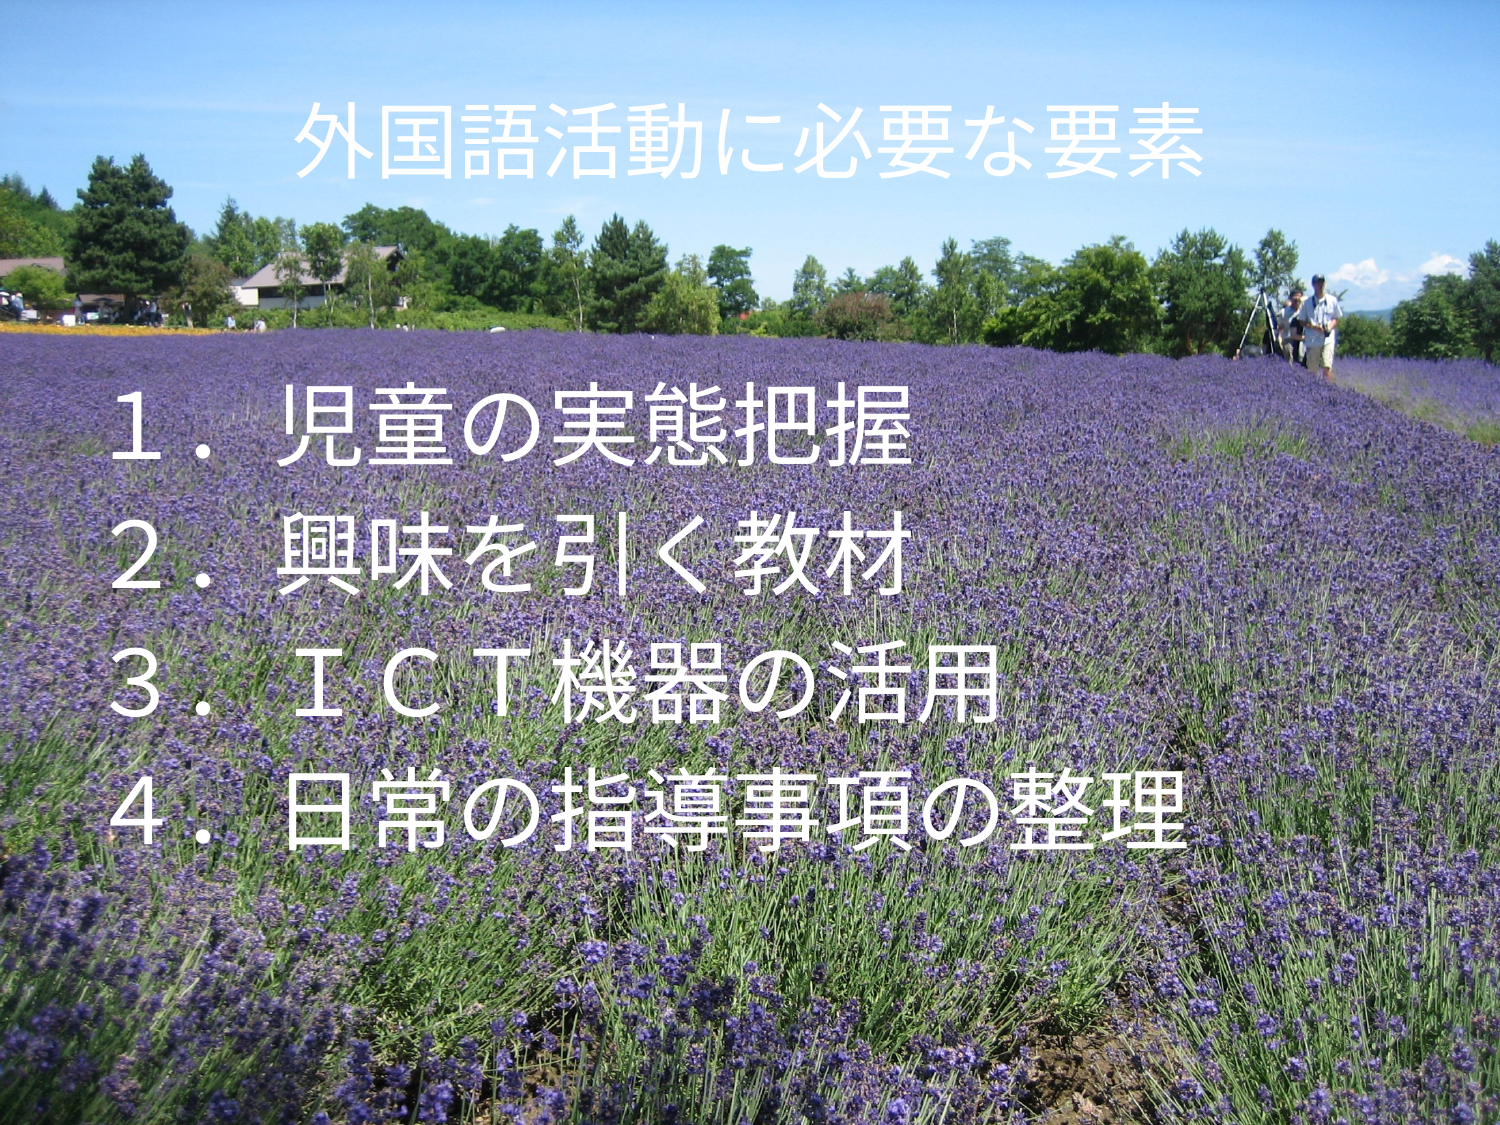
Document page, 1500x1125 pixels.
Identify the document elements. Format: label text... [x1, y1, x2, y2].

title 外国語活動に必要な要素 [75, 45, 1425, 233]
picture [0, 0, 1500, 1125]
list １．児童の実態把握 ２．興味を引く教材 ３．ＩＣＴ機器の活用 ４．日常の指導事項の整理 [75, 262, 1425, 1005]
